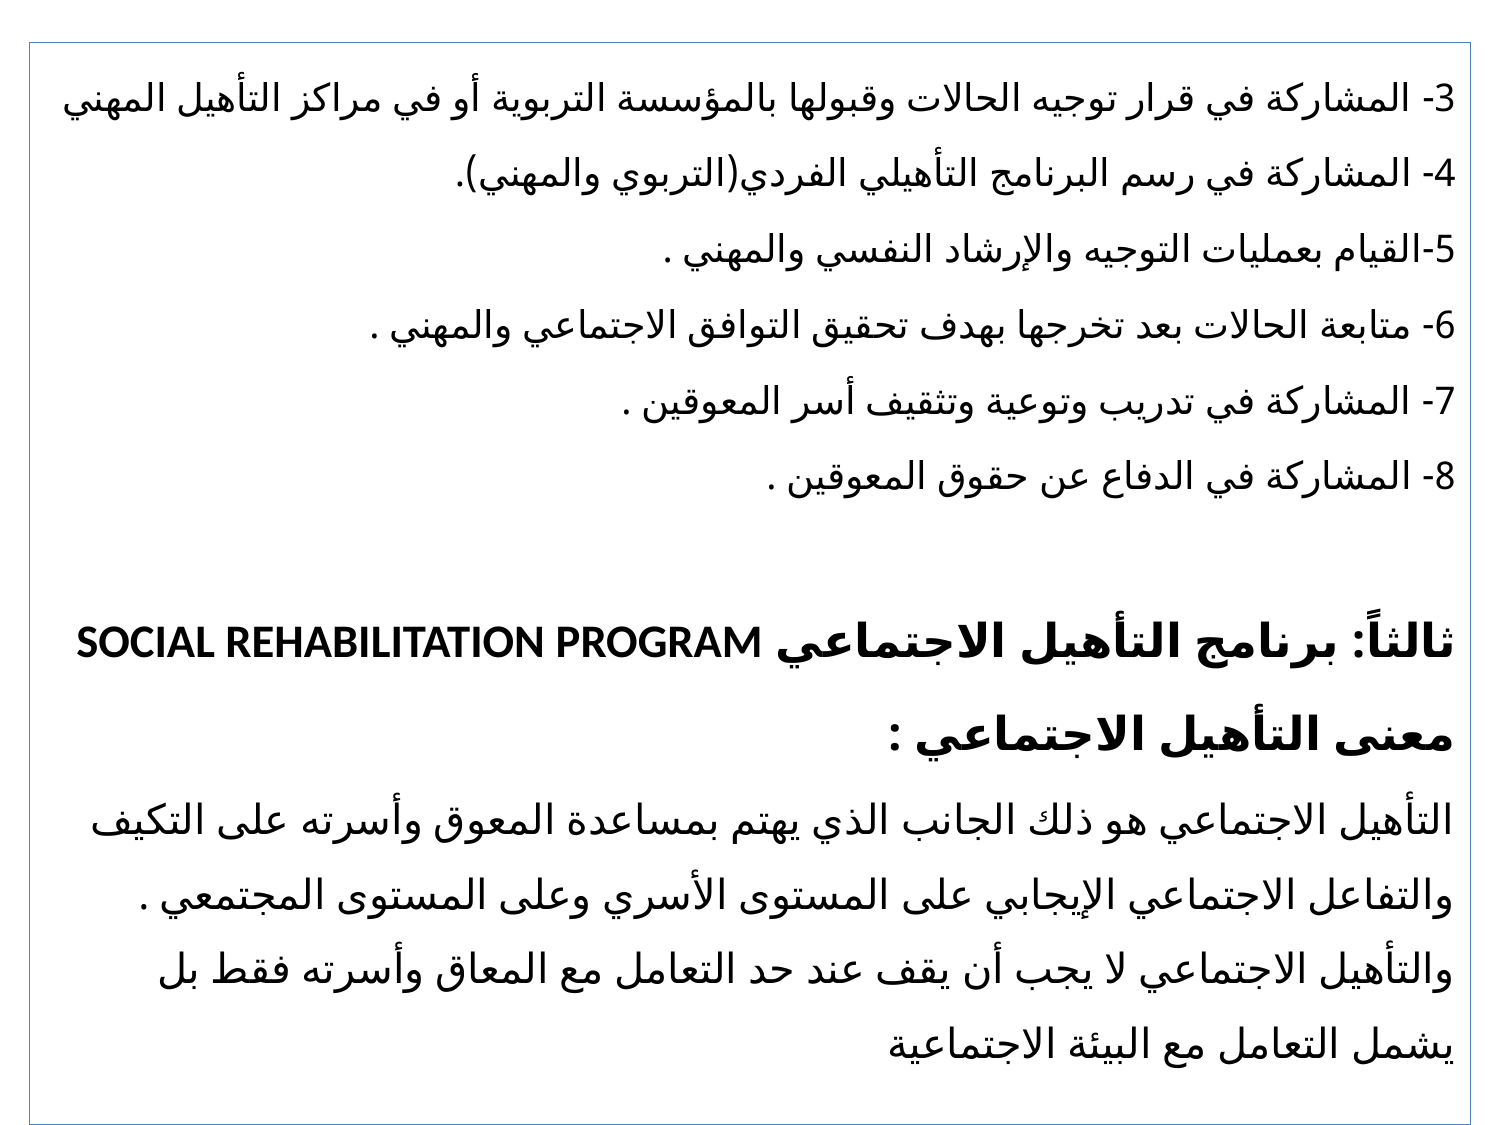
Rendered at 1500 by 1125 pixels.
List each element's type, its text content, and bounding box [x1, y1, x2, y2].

list 3- المشاركة في قرار توجيه الحالات وقبولها بالمؤسسة التربوية أو في مراكز التأهيل المهني 4- المشاركة في رسم البرنامج التأهيلي الفردي(التربوي والمهني). 5-القيام بعمليات التوجيه والإرشاد النفسي والمهني . 6- متابعة الحالات بعد تخرجها بهدف تحقيق التوافق الاجتماعي والمهني . 7- المشاركة في تدريب وتوعية وتثقيف أسر المعوقين . 8- المشاركة في الدفاع عن حقوق المعوقين . ثالثاً: برنامج التأهيل الاجتماعي SOCIAL REHABILITATION PROGRAM معنى التأهيل الاجتماعي : التأهيل الاجتماعي هو ذلك الجانب الذي يهتم بمساعدة المعوق وأسرته على التكيف والتفاعل الاجتماعي الإيجابي على المستوى الأسري وعلى المستوى المجتمعي . والتأهيل الاجتماعي لا يجب أن يقف عند حد التعامل مع المعاق وأسرته فقط بل يشمل التعامل مع البيئة الاجتماعية [29, 42, 1471, 1125]
